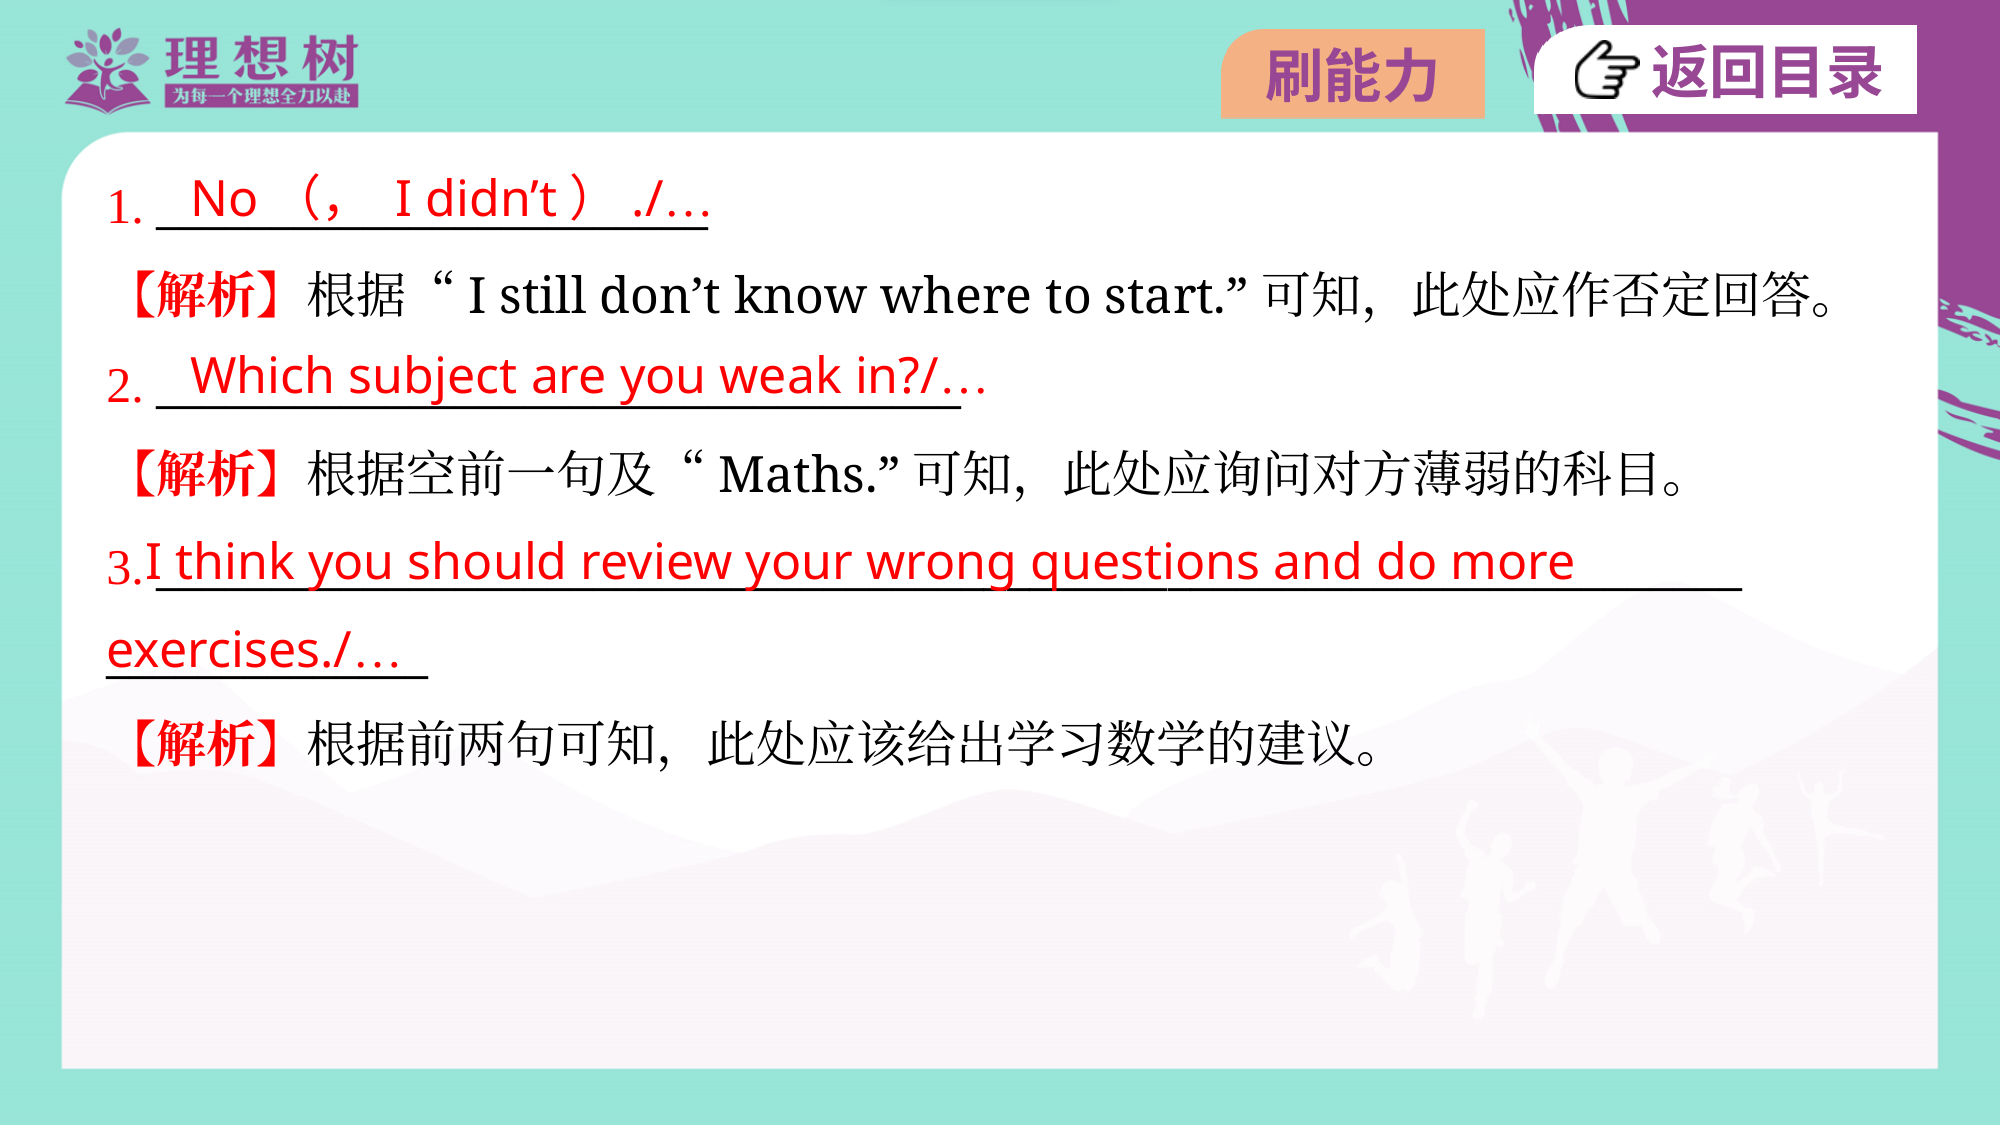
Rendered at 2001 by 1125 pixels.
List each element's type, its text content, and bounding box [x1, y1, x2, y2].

text_box 2. ___________________________________ [106, 323, 1895, 403]
picture [0, 0, 2000, 1125]
text_box 【解析】根据空前一句及“Maths.”可知，此处应询问对方薄弱的科目。 [106, 412, 1895, 492]
text_box 【解析】根据“I still don’t know where to start.”可知，此处应作否定回答。 [106, 233, 1895, 314]
text_box I think you should review your wrong questions and do more exercises./… [106, 498, 1894, 667]
text_box Which subject are you weak in?/… [158, 314, 1022, 393]
text_box 1. ________________________ [106, 143, 1895, 224]
text_box 【解析】根据前两句可知，此处应该给出学习数学的建议。 [106, 682, 1895, 763]
text_box 3. _____________________________________________________________________ ______________ [106, 502, 1895, 673]
text_box No（， I didn’t）./… [158, 137, 746, 216]
